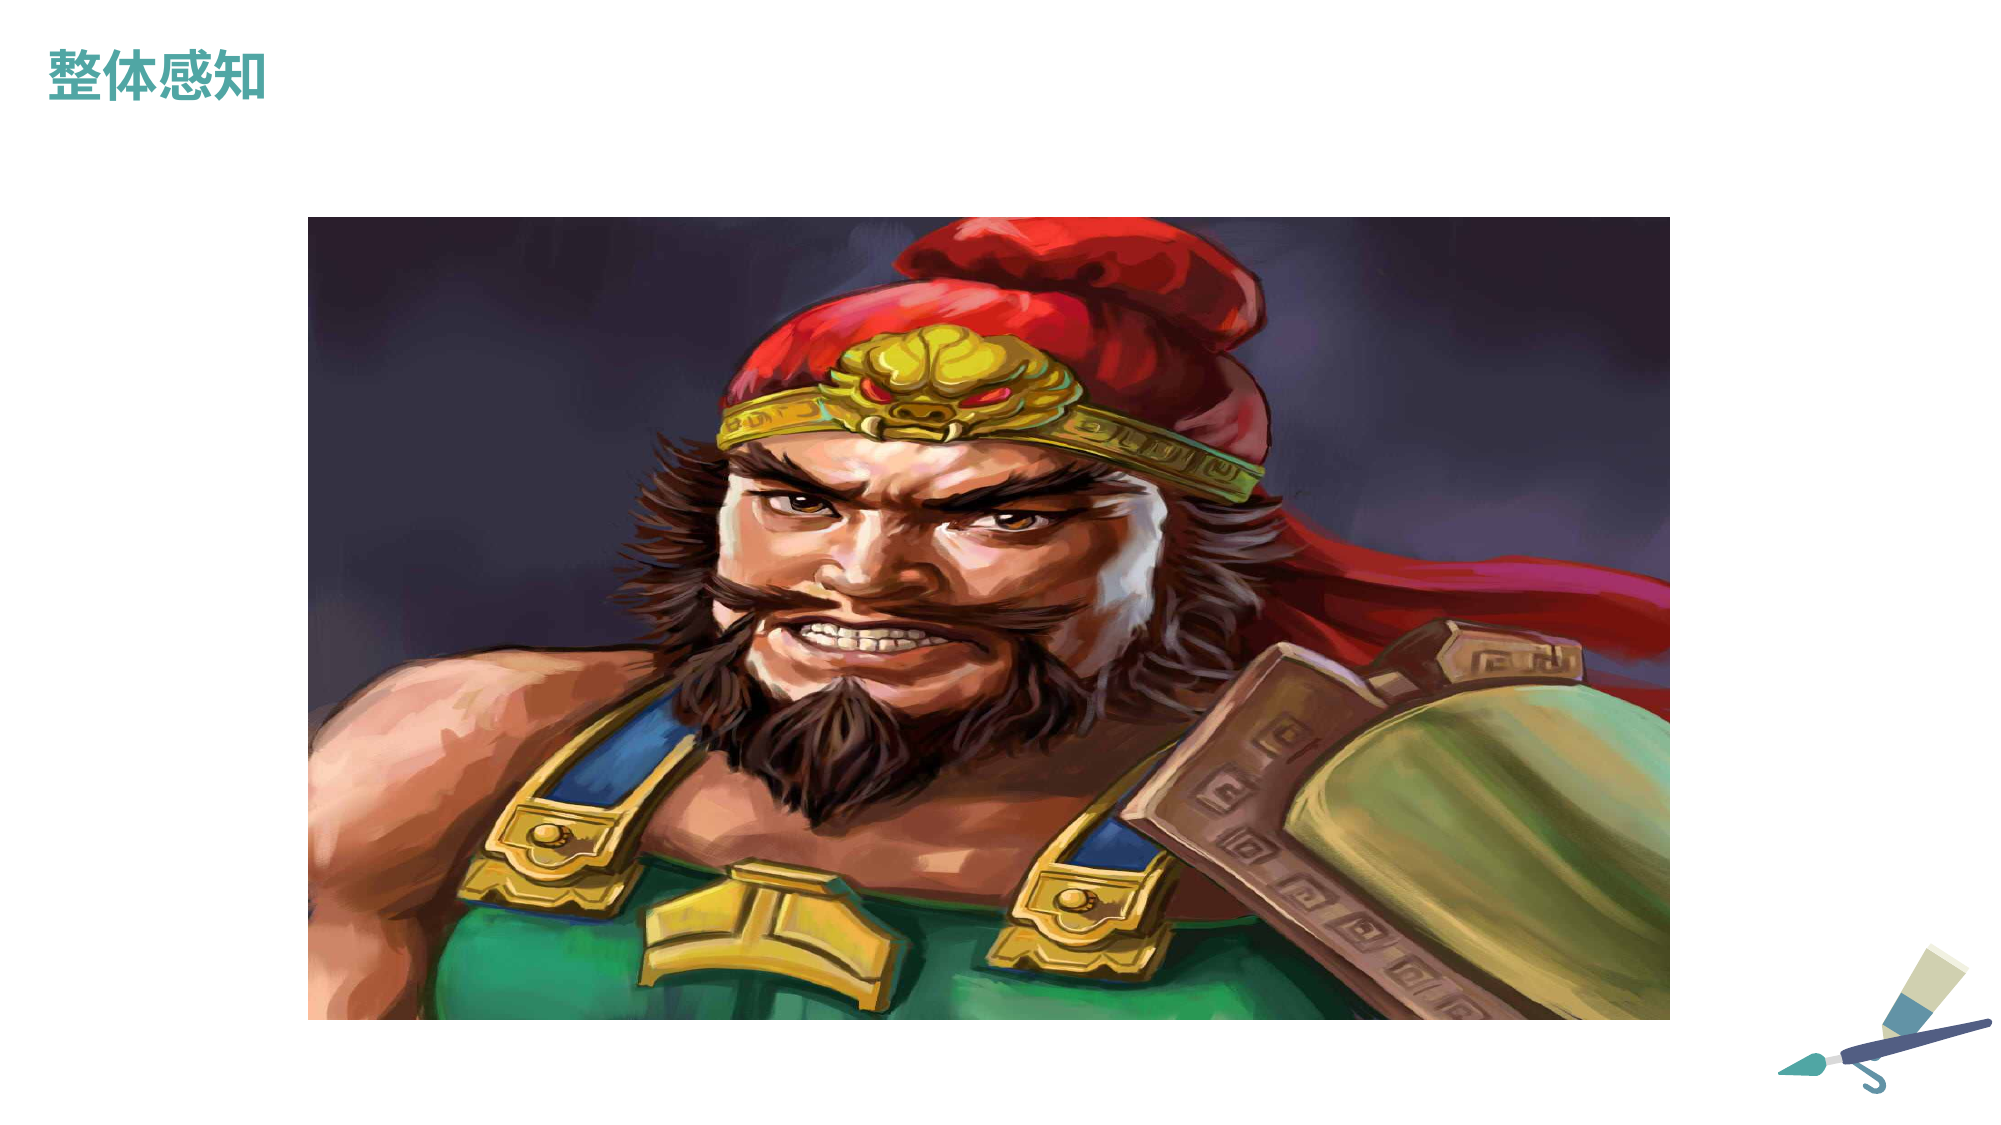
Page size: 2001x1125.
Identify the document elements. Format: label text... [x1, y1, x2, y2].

text_box 整体感知 [32, 33, 347, 115]
picture [307, 217, 1670, 1020]
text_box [1811, 945, 1974, 1125]
